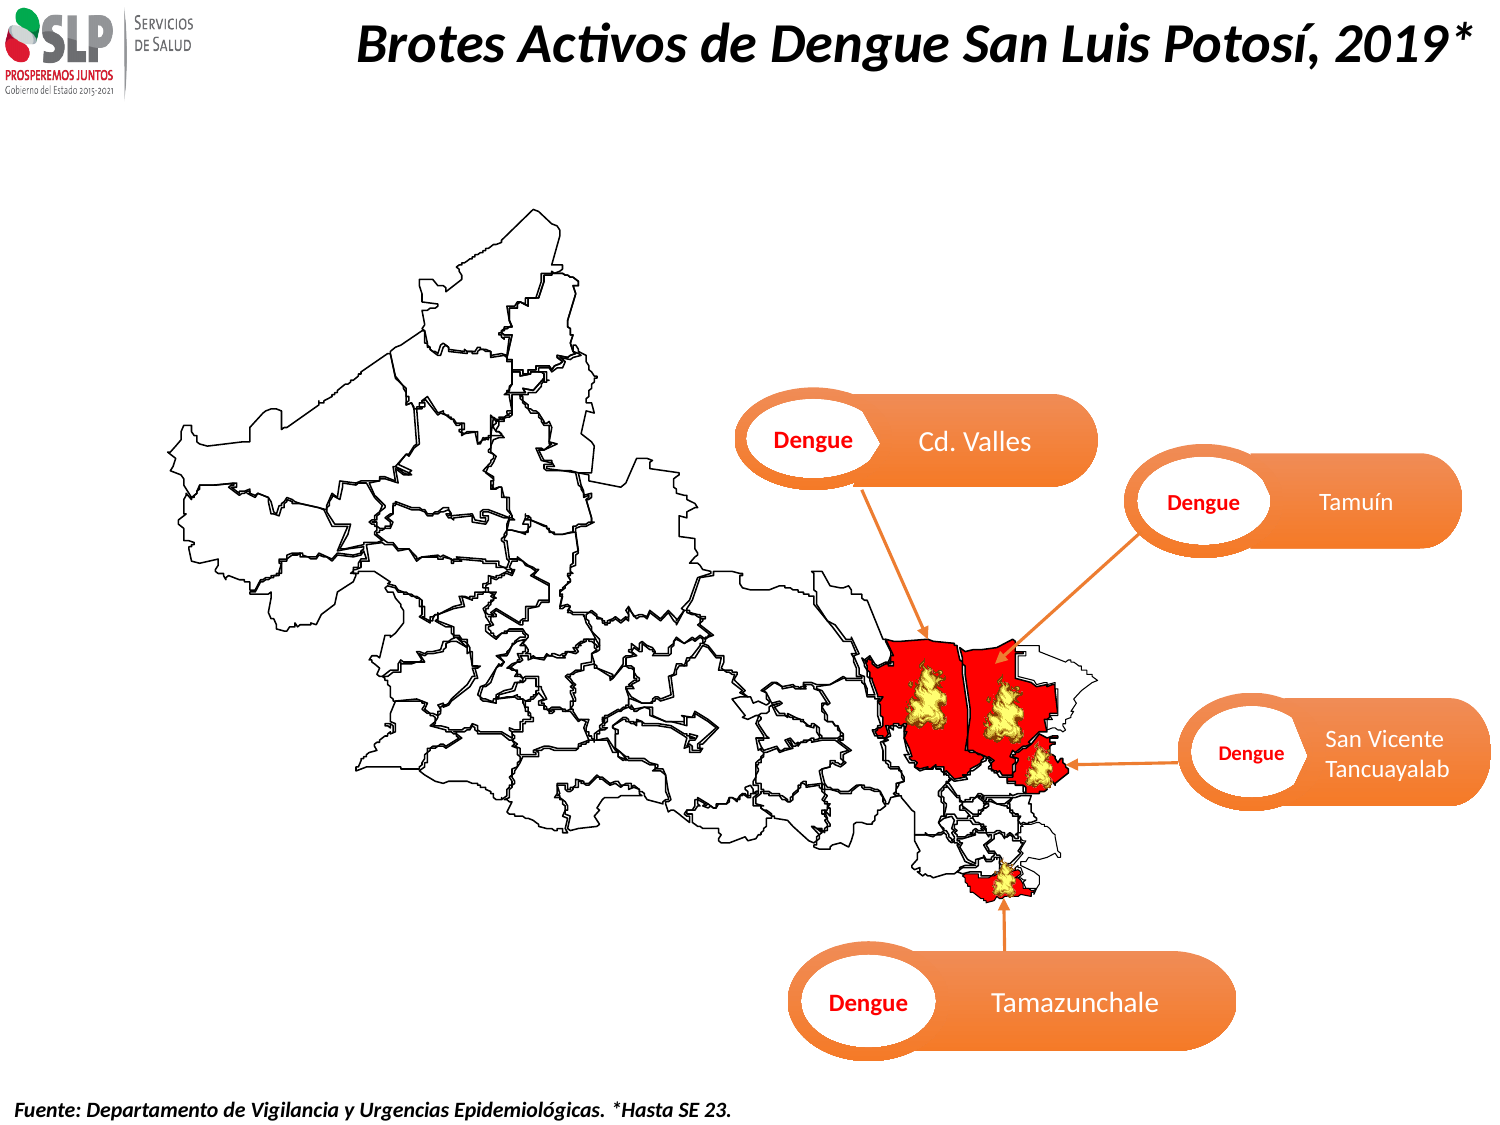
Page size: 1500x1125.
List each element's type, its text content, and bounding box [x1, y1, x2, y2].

text_box [355, 701, 460, 771]
text_box [521, 345, 597, 473]
text_box [962, 873, 996, 903]
text_box [941, 785, 971, 819]
text_box [506, 371, 545, 393]
text_box [557, 777, 642, 831]
text_box [382, 641, 478, 716]
text_box [504, 740, 669, 833]
text_box [369, 585, 468, 677]
text_box [178, 483, 364, 591]
text_box [480, 639, 526, 702]
picture [992, 857, 1016, 899]
picture [5, 7, 193, 102]
text_box [432, 592, 531, 739]
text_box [1124, 443, 1463, 558]
text_box [755, 740, 849, 801]
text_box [787, 941, 1237, 1062]
text_box [567, 663, 637, 740]
text_box [755, 783, 828, 843]
text_box Fuente: Departamento de Vigilancia y Urgencias Epidemiológicas. *Hasta SE 23. [0, 1087, 759, 1125]
text_box [1053, 754, 1069, 786]
text_box [488, 515, 600, 658]
text_box [816, 678, 904, 804]
text_box [954, 820, 984, 837]
text_box [501, 273, 579, 374]
text_box [957, 857, 992, 876]
text_box [864, 639, 984, 780]
text_box [1007, 795, 1037, 825]
text_box [625, 637, 703, 704]
text_box [882, 725, 952, 835]
text_box [1016, 869, 1034, 897]
text_box [376, 503, 510, 568]
text_box [1007, 748, 1024, 786]
text_box [497, 678, 539, 702]
text_box [167, 353, 417, 514]
text_box [686, 791, 772, 843]
text_box [586, 608, 711, 678]
text_box [491, 419, 501, 436]
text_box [861, 489, 928, 640]
text_box [419, 725, 521, 800]
text_box [911, 832, 976, 878]
text_box [811, 571, 891, 695]
text_box [962, 795, 1013, 815]
text_box [509, 640, 597, 712]
picture [983, 674, 1053, 789]
text_box [686, 571, 862, 706]
text_box [1018, 664, 1098, 732]
picture [905, 658, 947, 730]
text_box [970, 801, 1019, 839]
text_box [763, 682, 844, 739]
text_box [390, 330, 513, 443]
text_box [959, 647, 1024, 776]
text_box Brotes Activos de Dengue San Luis Potosí, 2019* [326, 0, 1500, 80]
text_box [560, 458, 711, 623]
text_box [758, 703, 822, 751]
text_box [1016, 822, 1061, 895]
text_box [486, 394, 591, 534]
text_box [596, 707, 717, 759]
text_box [957, 830, 995, 864]
text_box [946, 758, 1025, 801]
text_box [1033, 733, 1058, 741]
text_box [419, 209, 563, 356]
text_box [1177, 692, 1492, 811]
text_box [485, 559, 550, 624]
text_box [986, 832, 1024, 858]
text_box [938, 816, 955, 841]
text_box [369, 396, 513, 529]
text_box [353, 542, 513, 621]
text_box [1024, 680, 1057, 741]
text_box [813, 783, 886, 850]
text_box [1025, 789, 1048, 794]
text_box [326, 483, 383, 549]
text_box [995, 531, 1142, 664]
text_box [613, 645, 764, 823]
text_box [512, 692, 589, 755]
text_box [249, 550, 367, 632]
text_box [734, 387, 1098, 490]
